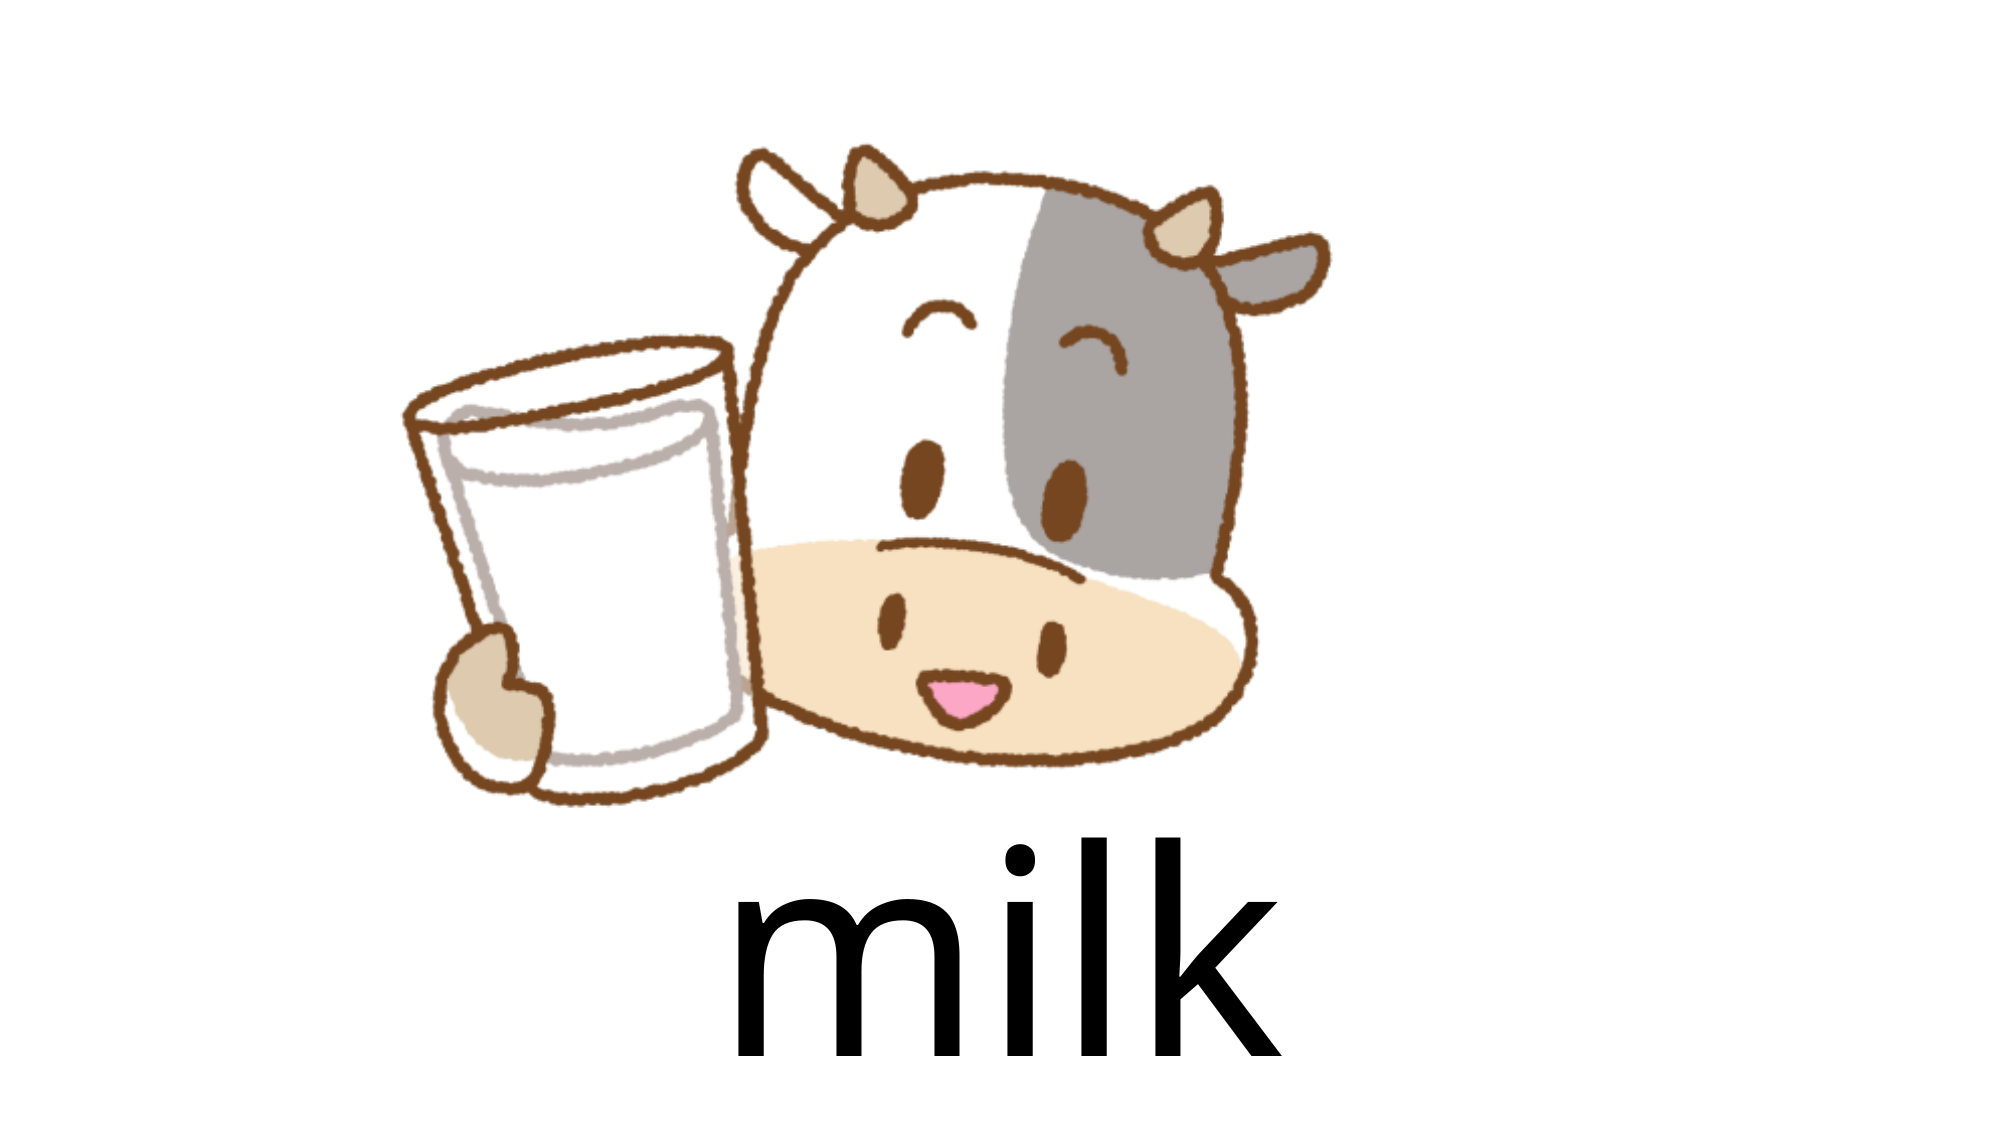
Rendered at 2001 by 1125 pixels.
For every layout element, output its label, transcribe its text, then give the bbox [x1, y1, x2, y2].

text_box milk [699, 991, 1301, 1122]
picture [339, 0, 1385, 991]
